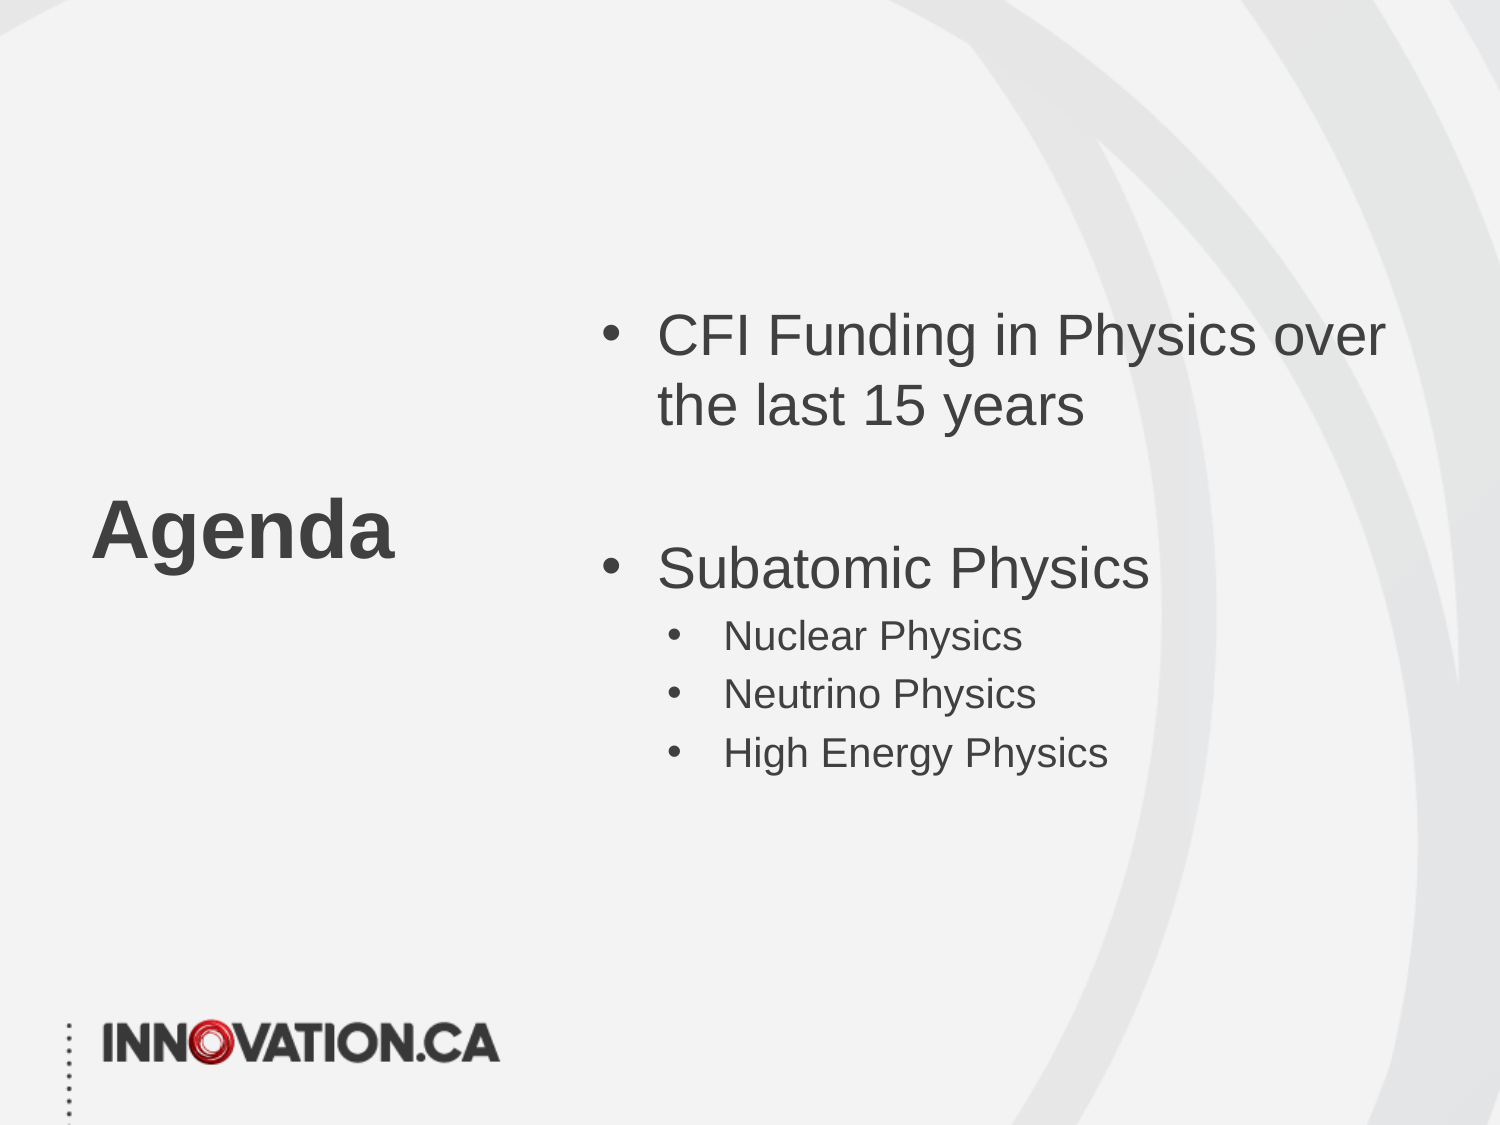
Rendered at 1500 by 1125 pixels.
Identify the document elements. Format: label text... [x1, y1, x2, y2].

list CFI Funding in Physics over the last 15 years Subatomic Physics Nuclear Physics Neutrino Physics High Energy Physics [586, 44, 1425, 1005]
title Agenda [75, 44, 569, 1005]
picture [0, 0, 1500, 1125]
